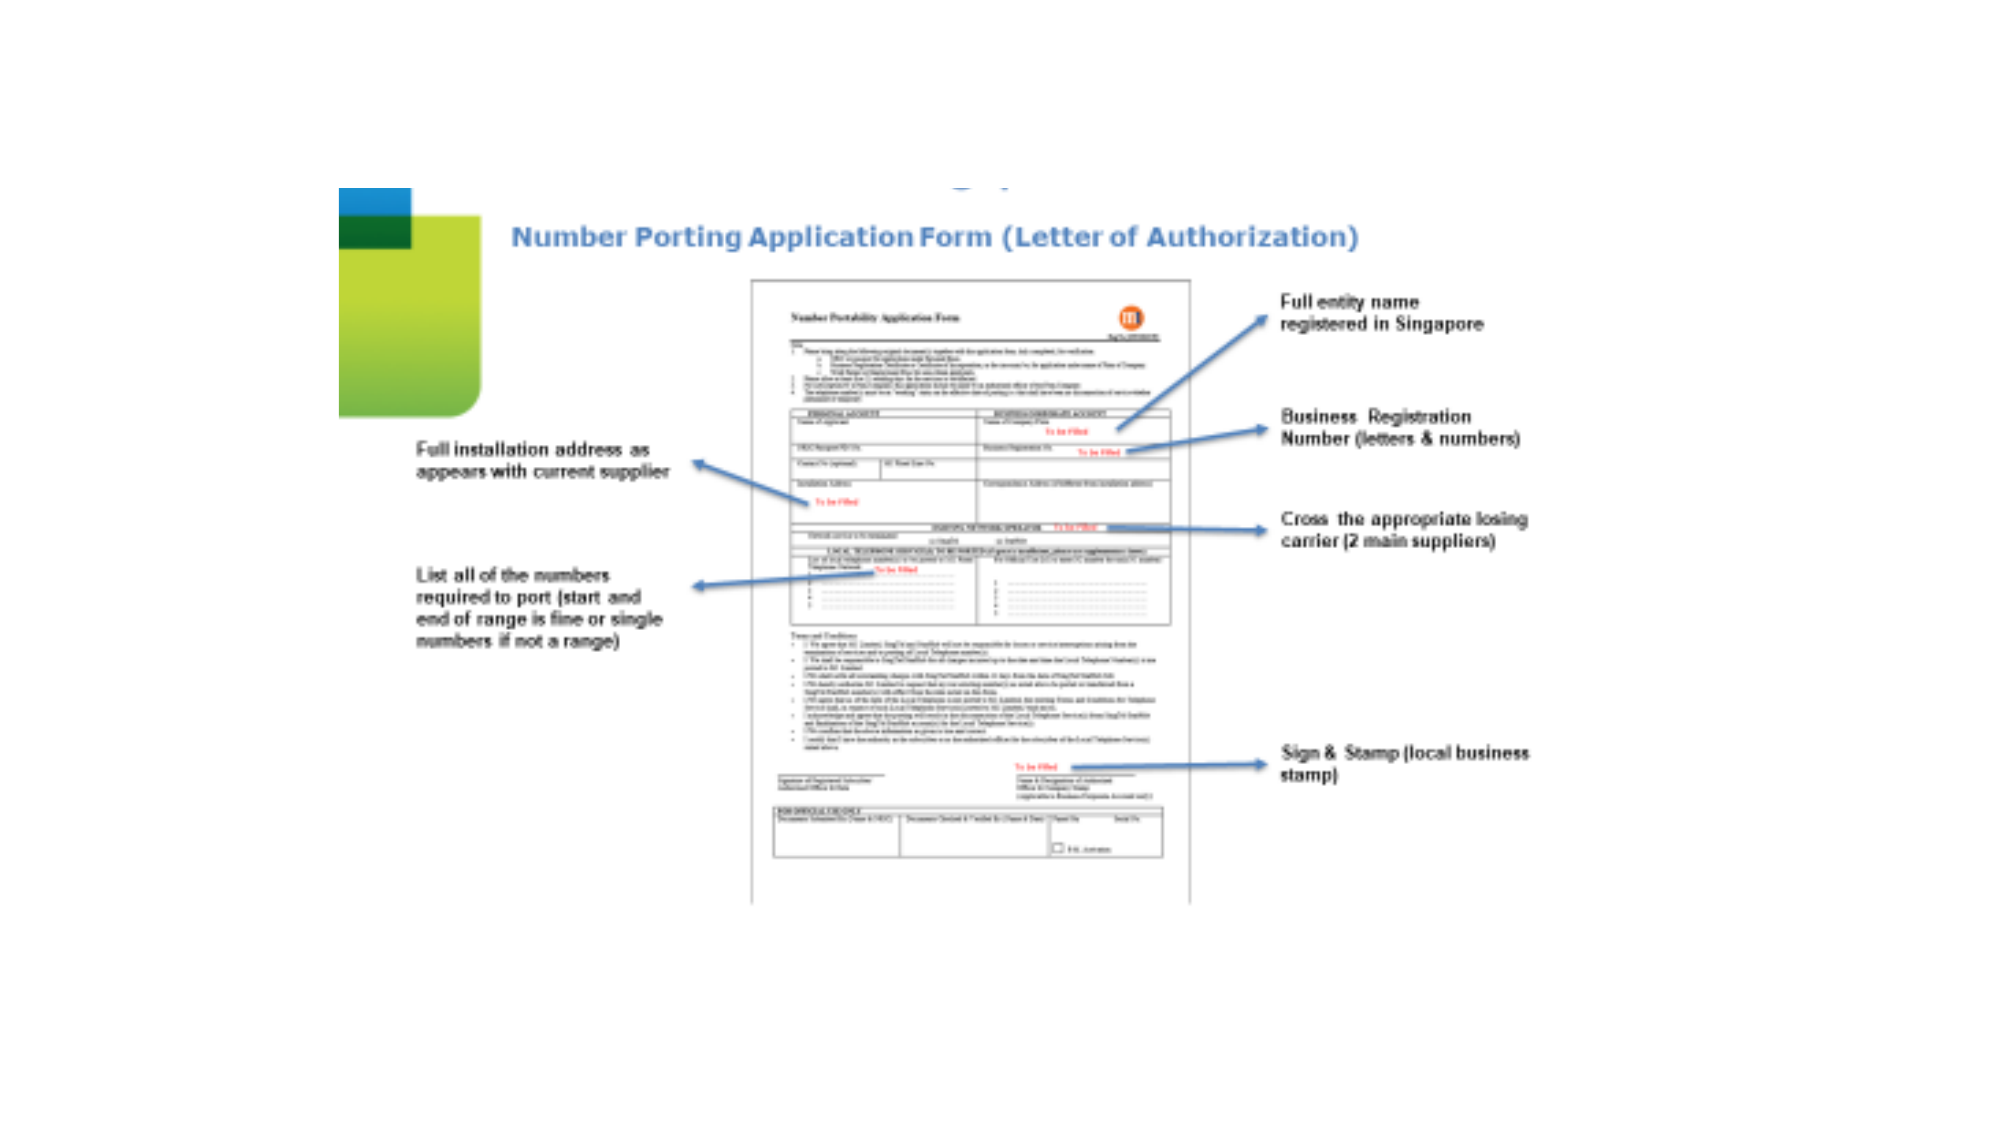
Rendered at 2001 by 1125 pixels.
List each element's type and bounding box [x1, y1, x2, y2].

picture [338, 188, 1559, 922]
